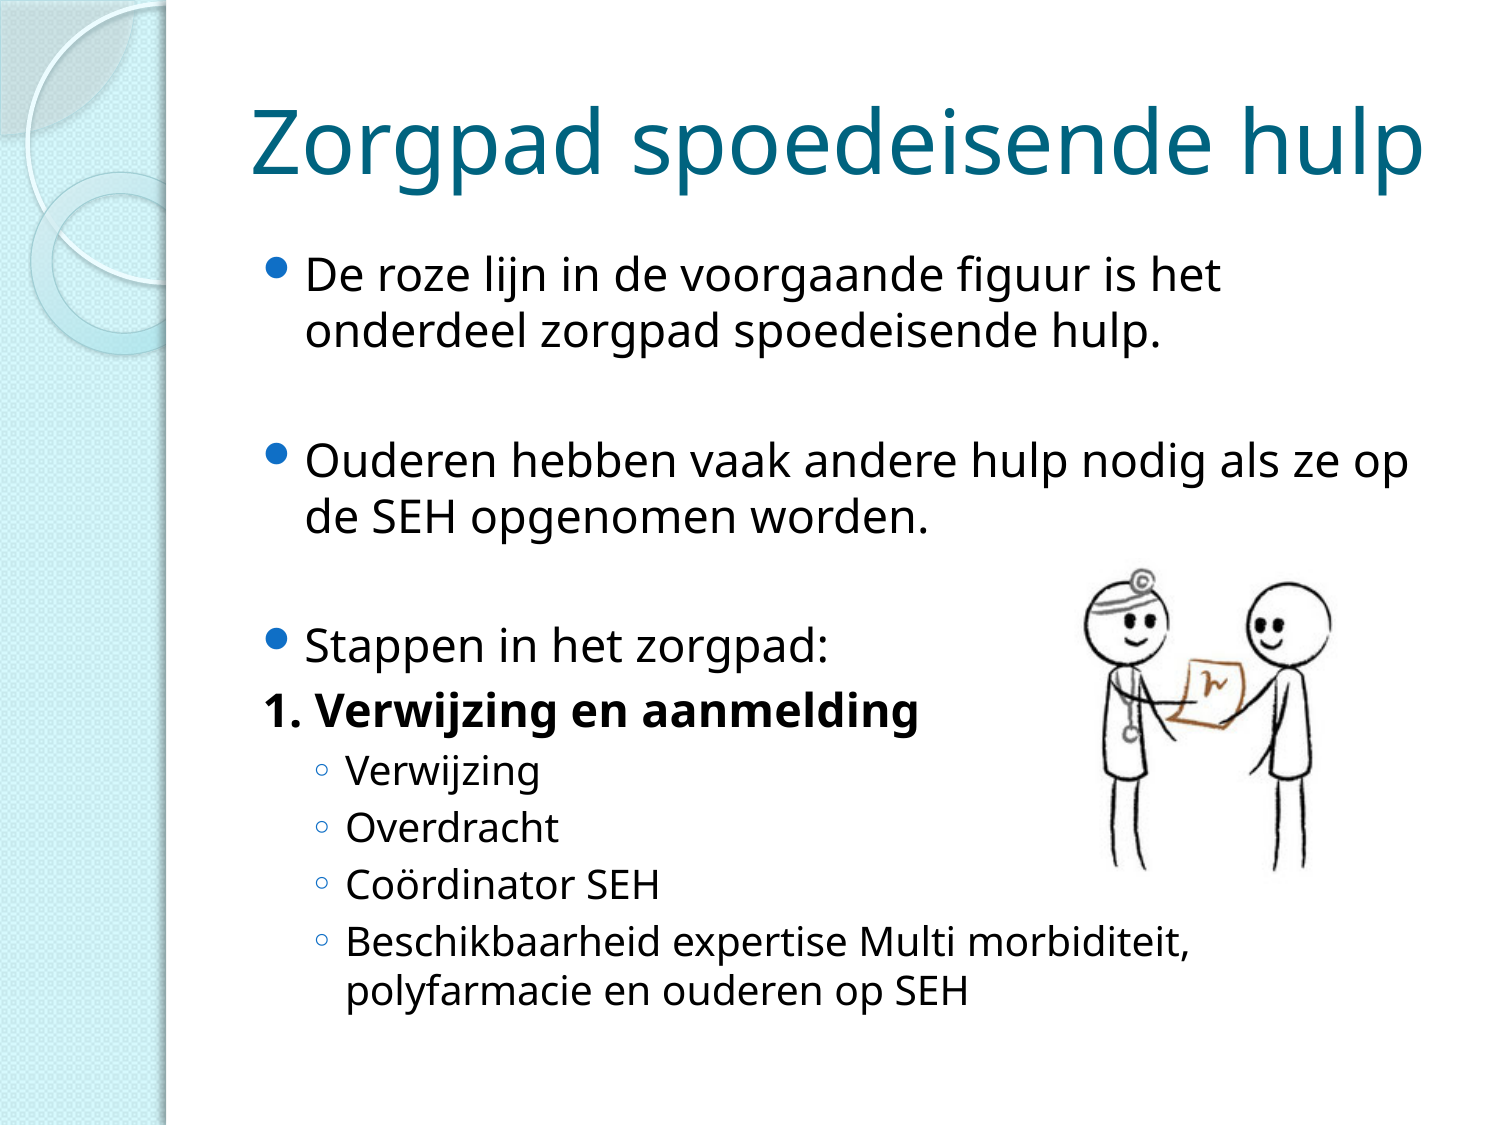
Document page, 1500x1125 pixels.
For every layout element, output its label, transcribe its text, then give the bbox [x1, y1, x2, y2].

picture [962, 558, 1473, 885]
title Zorgpad spoedeisende hulp [235, 45, 1466, 233]
list De roze lijn in de voorgaande figuur is het onderdeel zorgpad spoedeisende hulp. Ouderen hebben vaak andere hulp nodig als ze op de SEH opgenomen worden. Stappen in het zorgpad: 1. Verwijzing en aanmelding Verwijzing Overdracht Coördinator SEH Beschikbaarheid expertise Multi morbiditeit, polyfarmacie en ouderen op SEH [235, 237, 1466, 1025]
